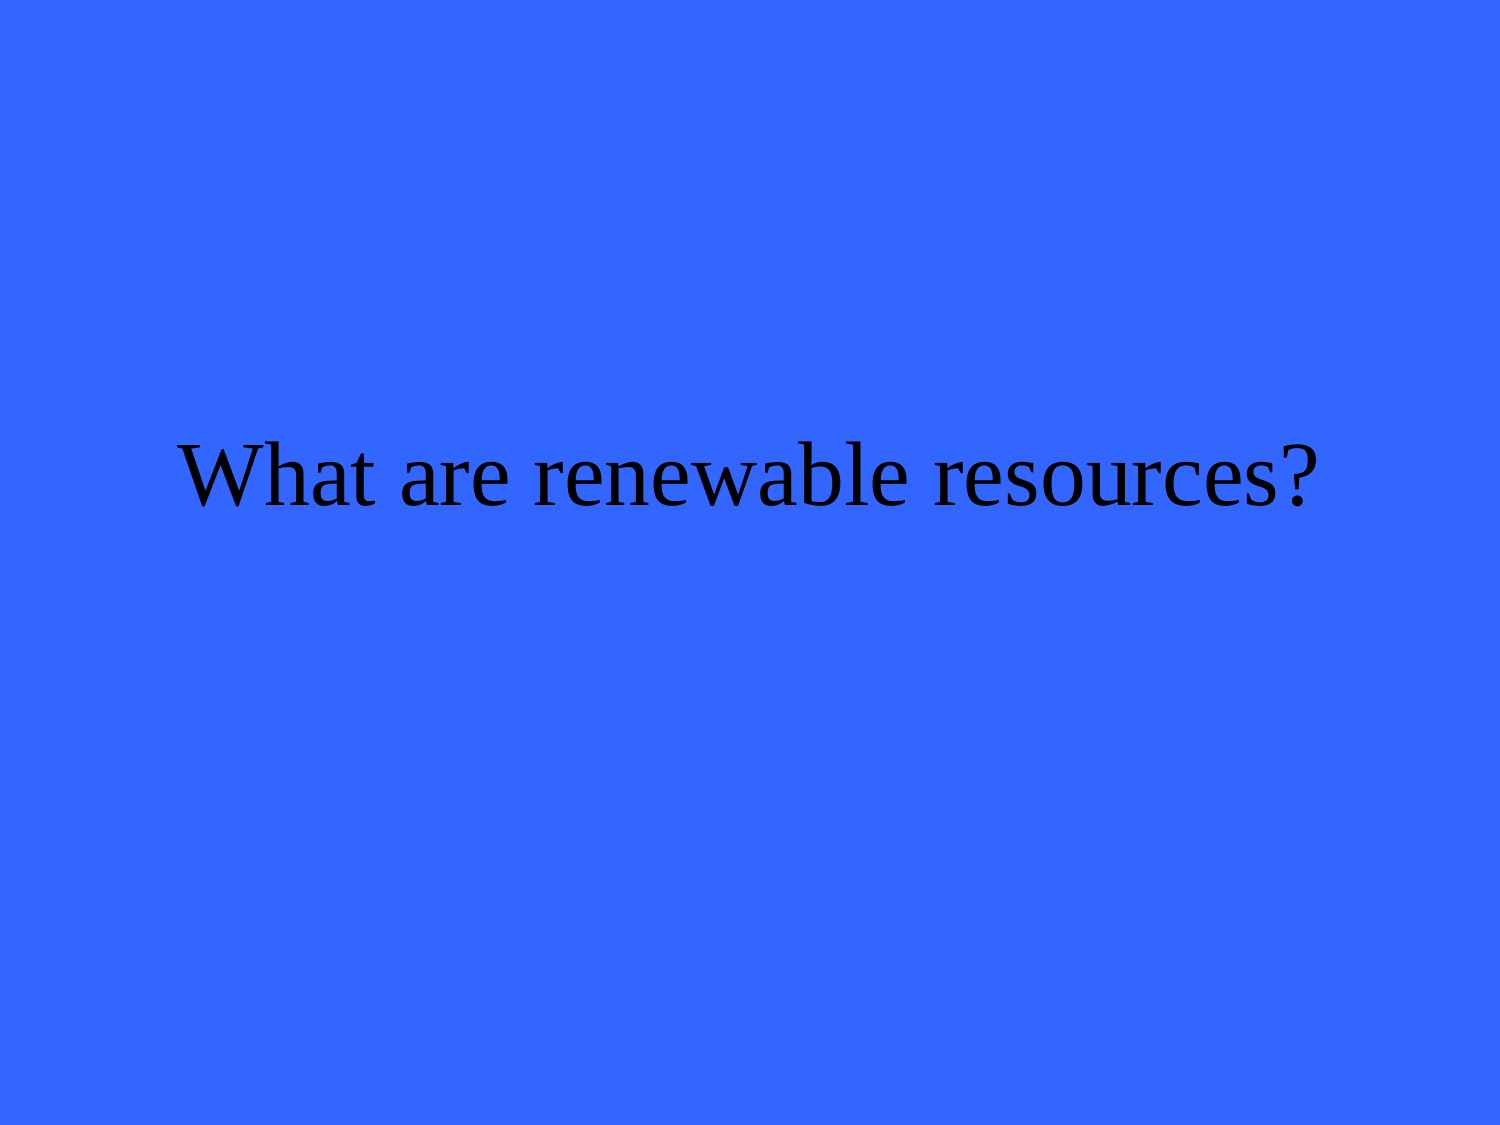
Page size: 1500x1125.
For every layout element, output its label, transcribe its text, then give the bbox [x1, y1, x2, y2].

title What are renewable resources? [112, 374, 1388, 563]
